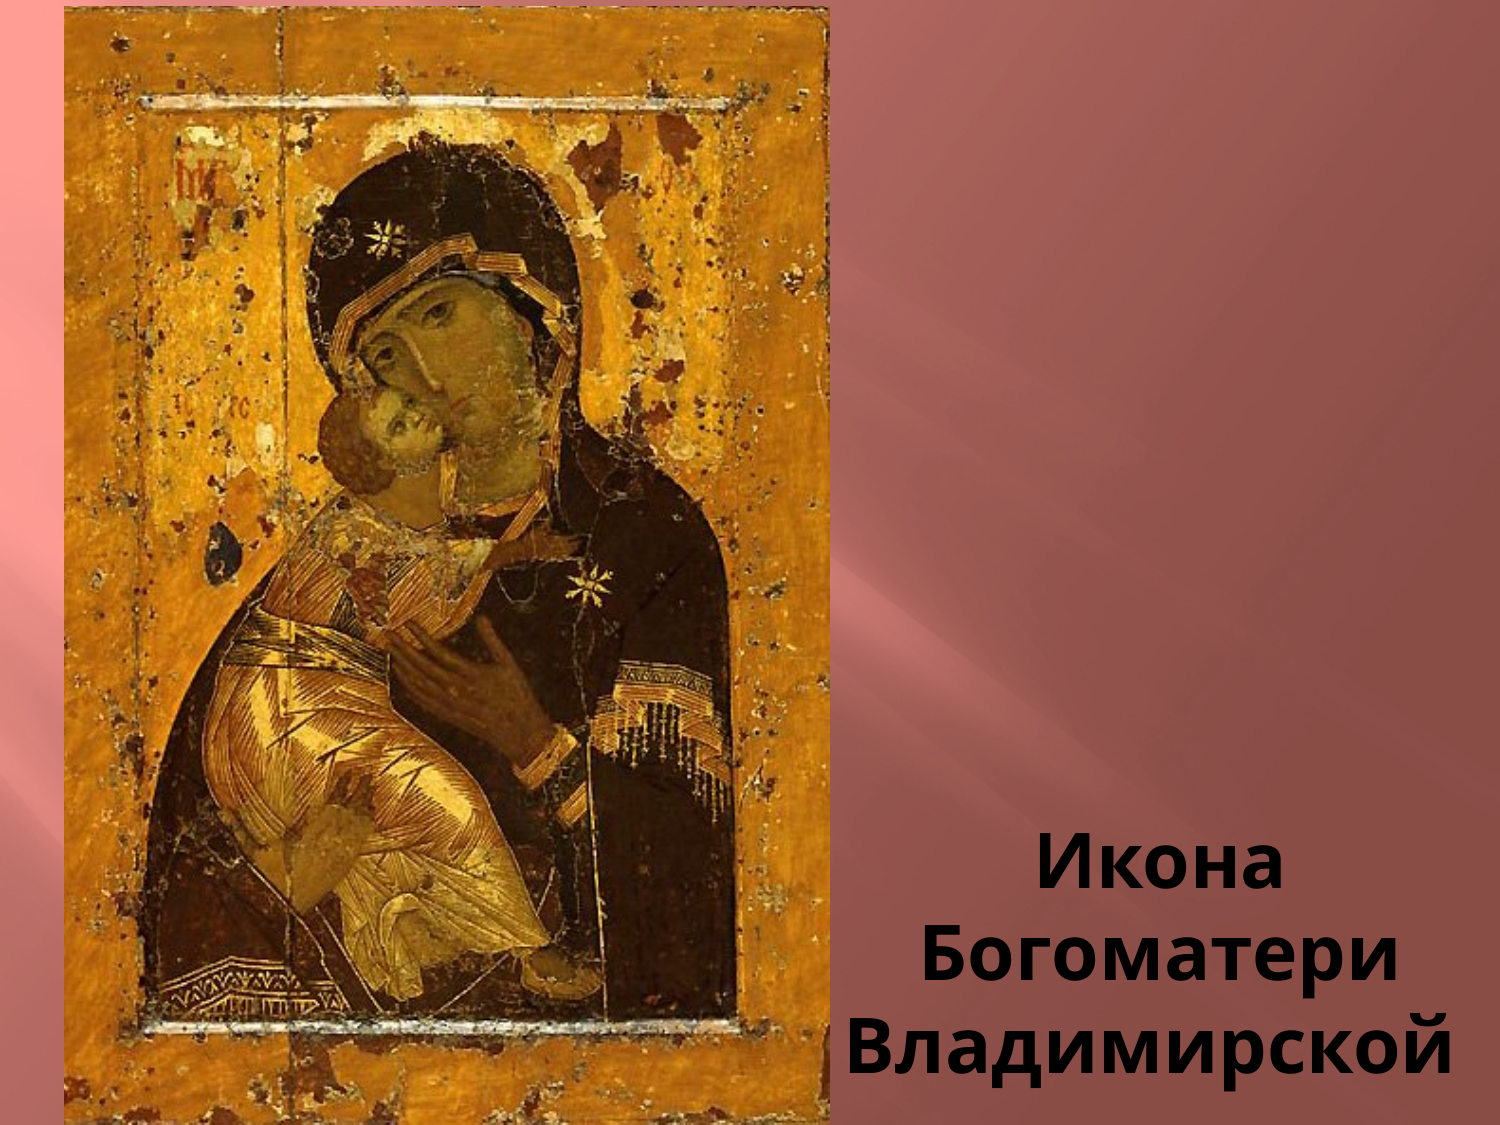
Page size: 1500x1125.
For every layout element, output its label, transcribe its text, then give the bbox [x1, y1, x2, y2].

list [64, 6, 830, 1125]
title Икона Богоматери Владимирской [873, 775, 1500, 1125]
